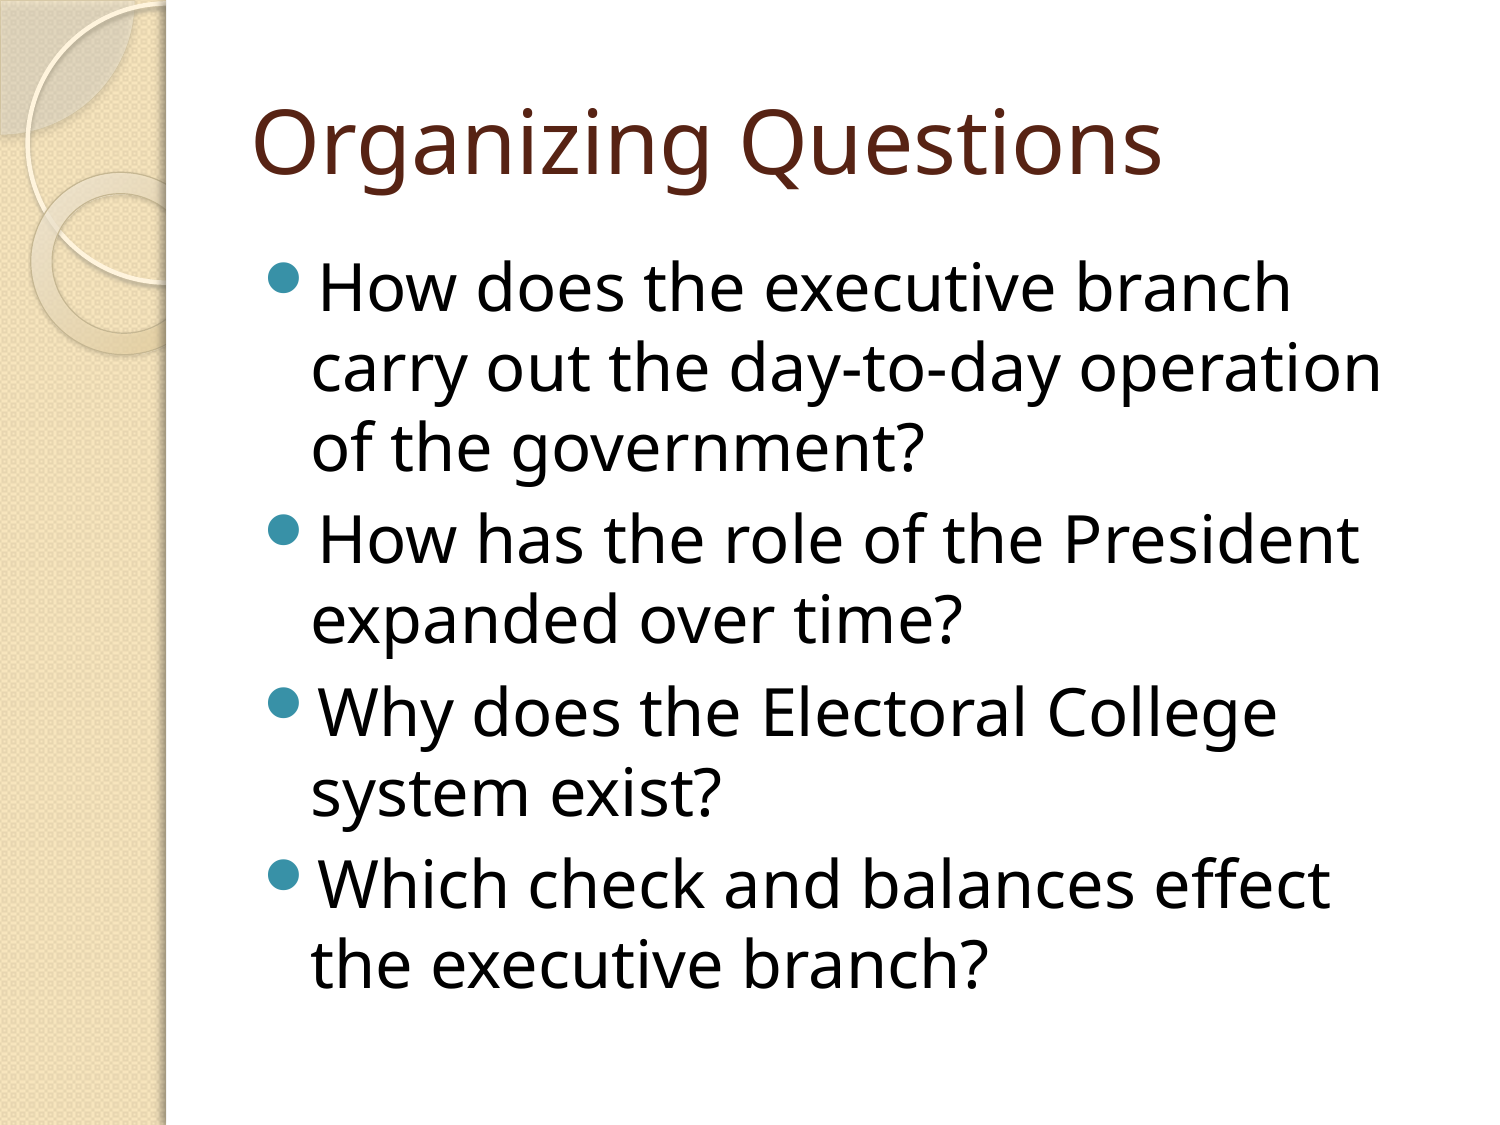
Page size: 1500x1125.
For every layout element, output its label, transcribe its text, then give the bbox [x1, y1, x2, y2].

list How does the executive branch carry out the day-to-day operation of the government? How has the role of the President expanded over time? Why does the Electoral College system exist? Which check and balances effect the executive branch? [235, 237, 1466, 1025]
title Organizing Questions [235, 45, 1466, 233]
